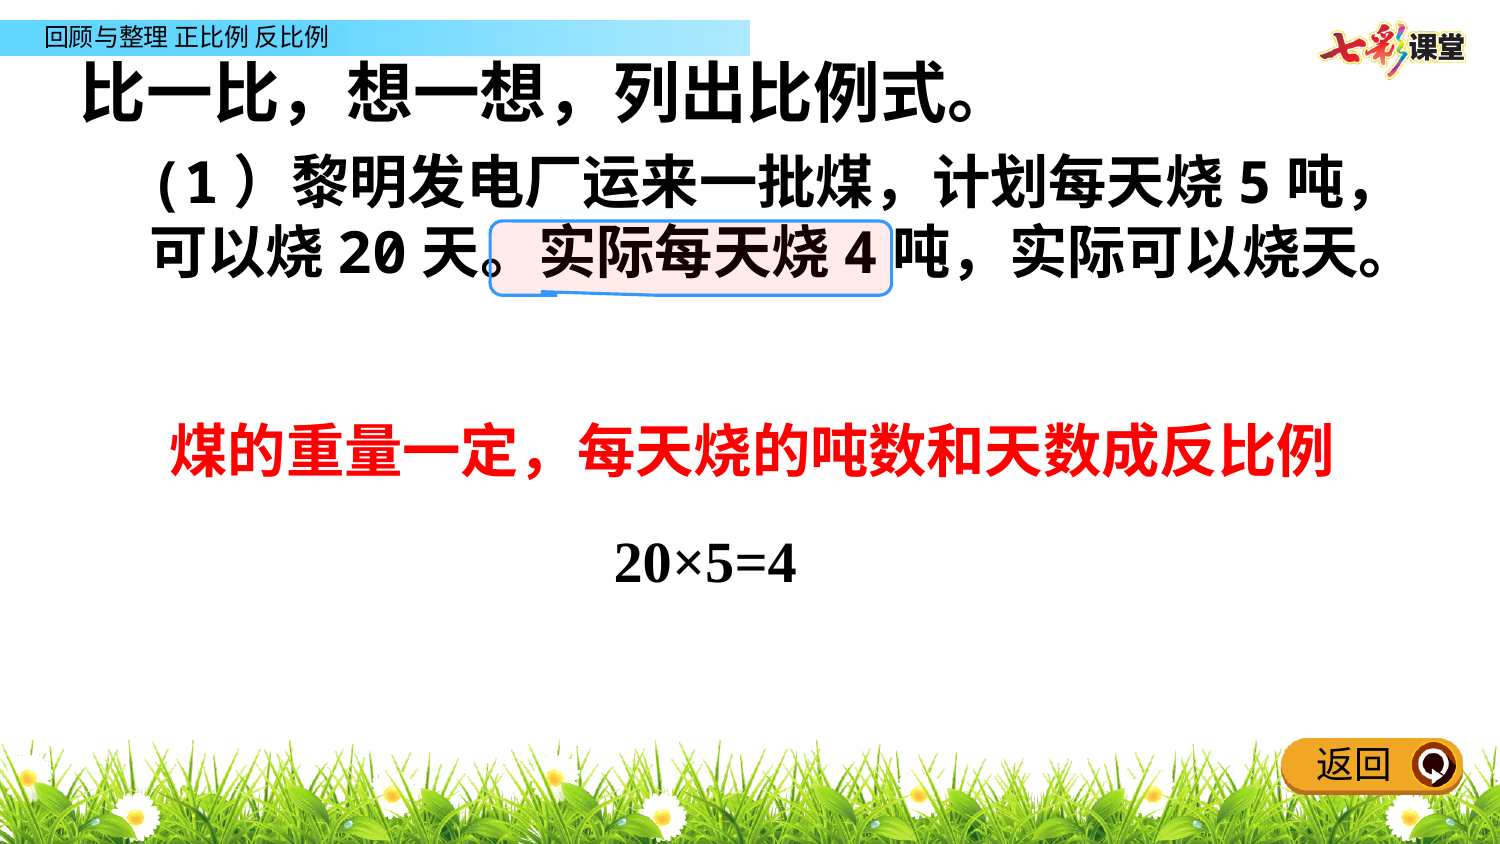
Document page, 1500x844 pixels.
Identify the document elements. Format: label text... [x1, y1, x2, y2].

text_box 比一比，想一想，列出比例式。 [64, 43, 1106, 139]
picture [0, 740, 1500, 844]
text_box 煤的重量一定，每天烧的吨数和天数成反比例 [154, 406, 1365, 492]
text_box [490, 220, 892, 296]
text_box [1281, 733, 1464, 795]
picture [1316, 20, 1468, 80]
